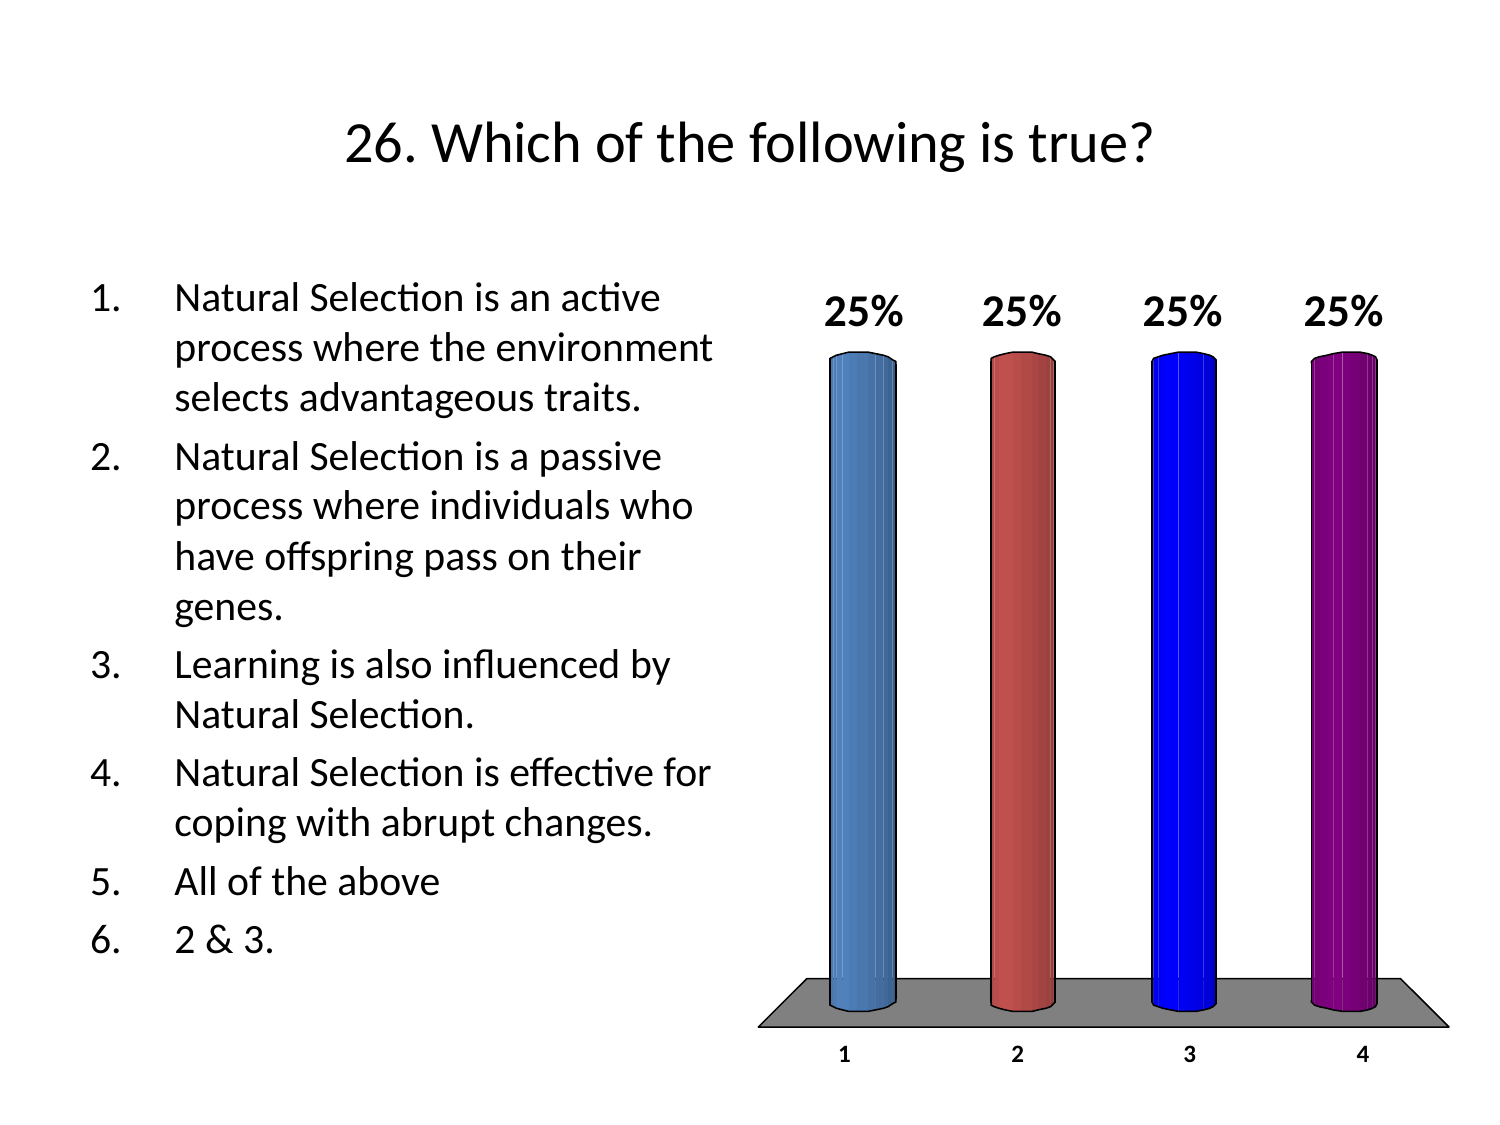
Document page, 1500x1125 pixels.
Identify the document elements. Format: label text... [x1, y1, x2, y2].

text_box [739, 270, 1490, 1115]
list Natural Selection is an active process where the environment selects advantageous traits. Natural Selection is a passive process where individuals who have offspring pass on their genes. Learning is also influenced by Natural Selection. Natural Selection is effective for coping with abrupt changes. All of the above 2 & 3. [75, 262, 750, 1005]
title 26. Which of the following is true? [75, 45, 1425, 233]
